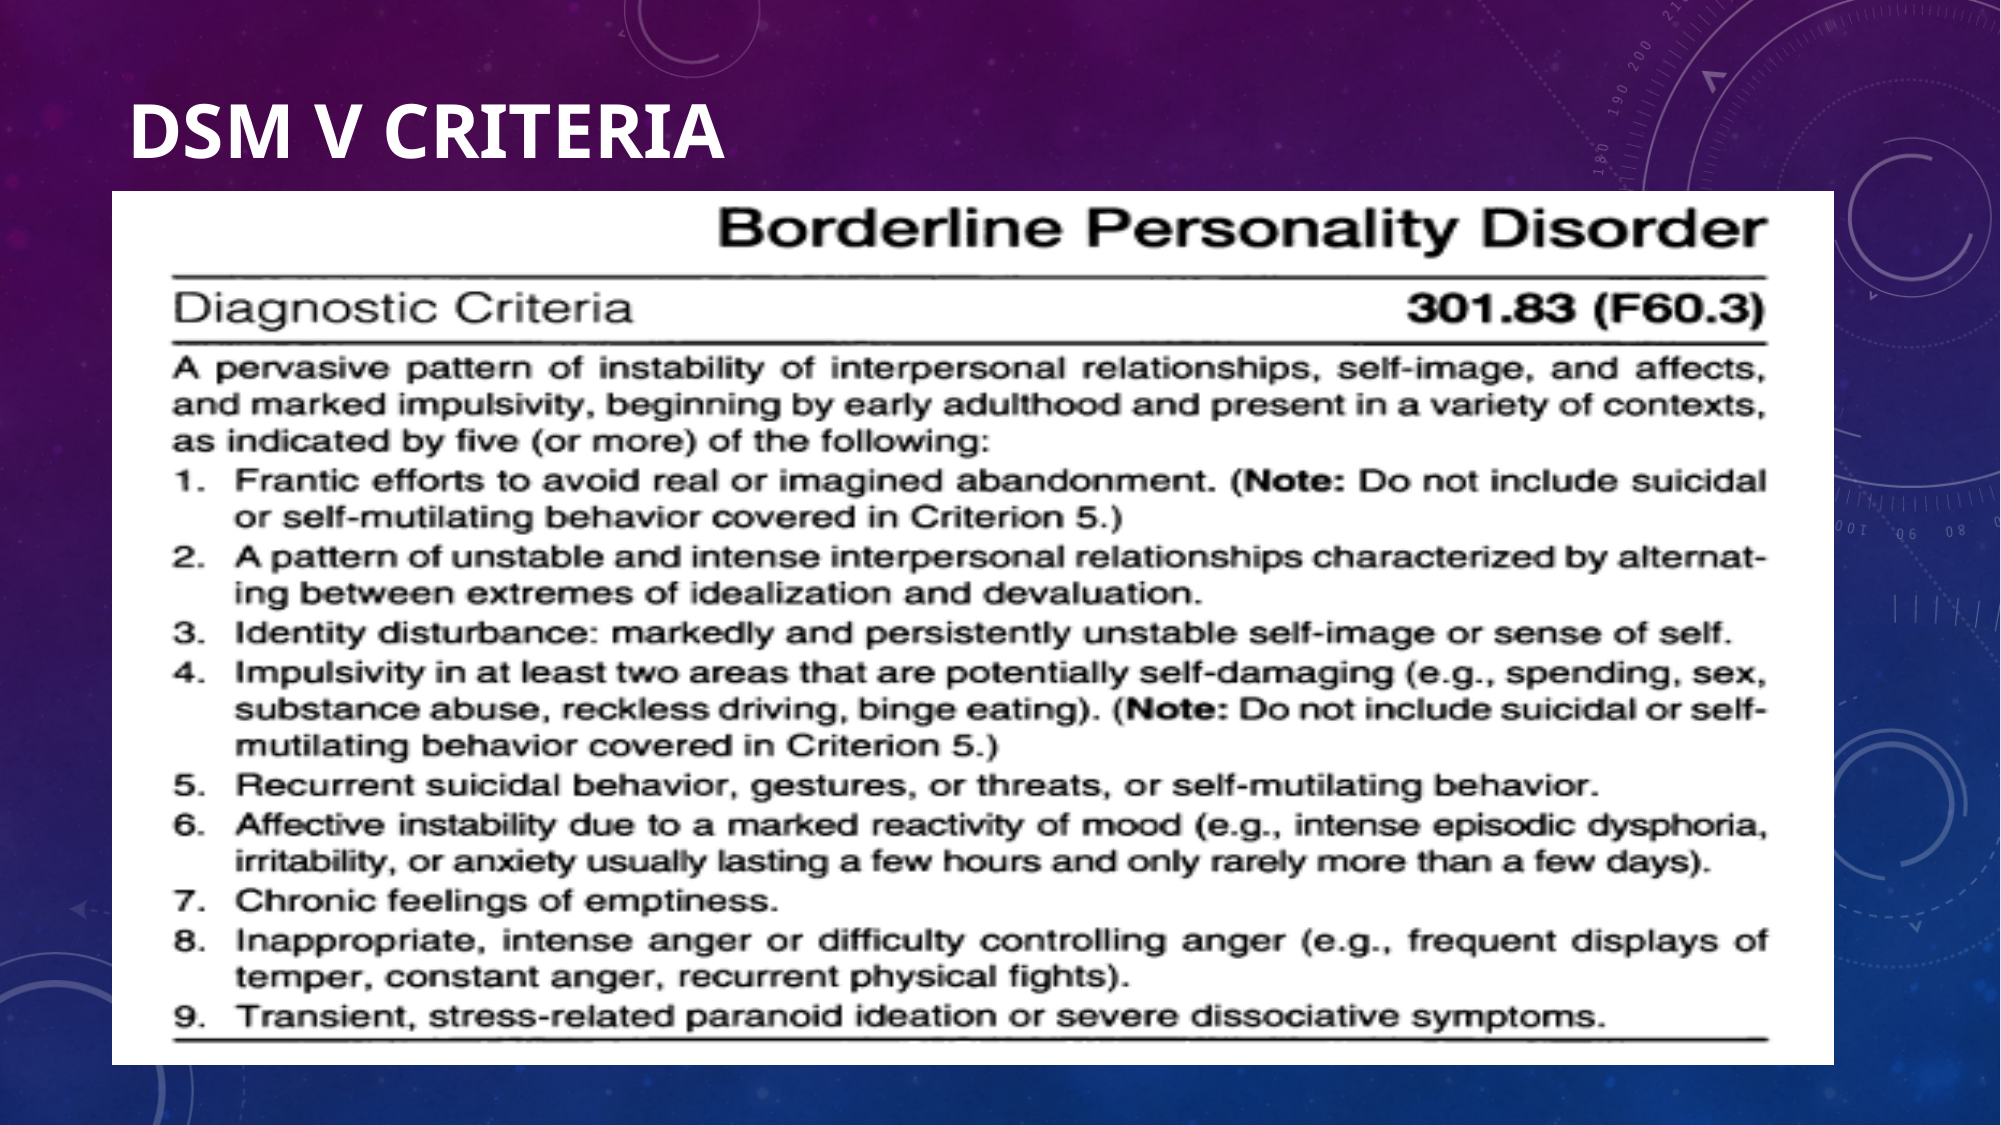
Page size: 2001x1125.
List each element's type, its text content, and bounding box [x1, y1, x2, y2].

title Dsm v criteria [112, 66, 1775, 191]
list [112, 191, 1834, 1066]
picture [0, 0, 2001, 1125]
